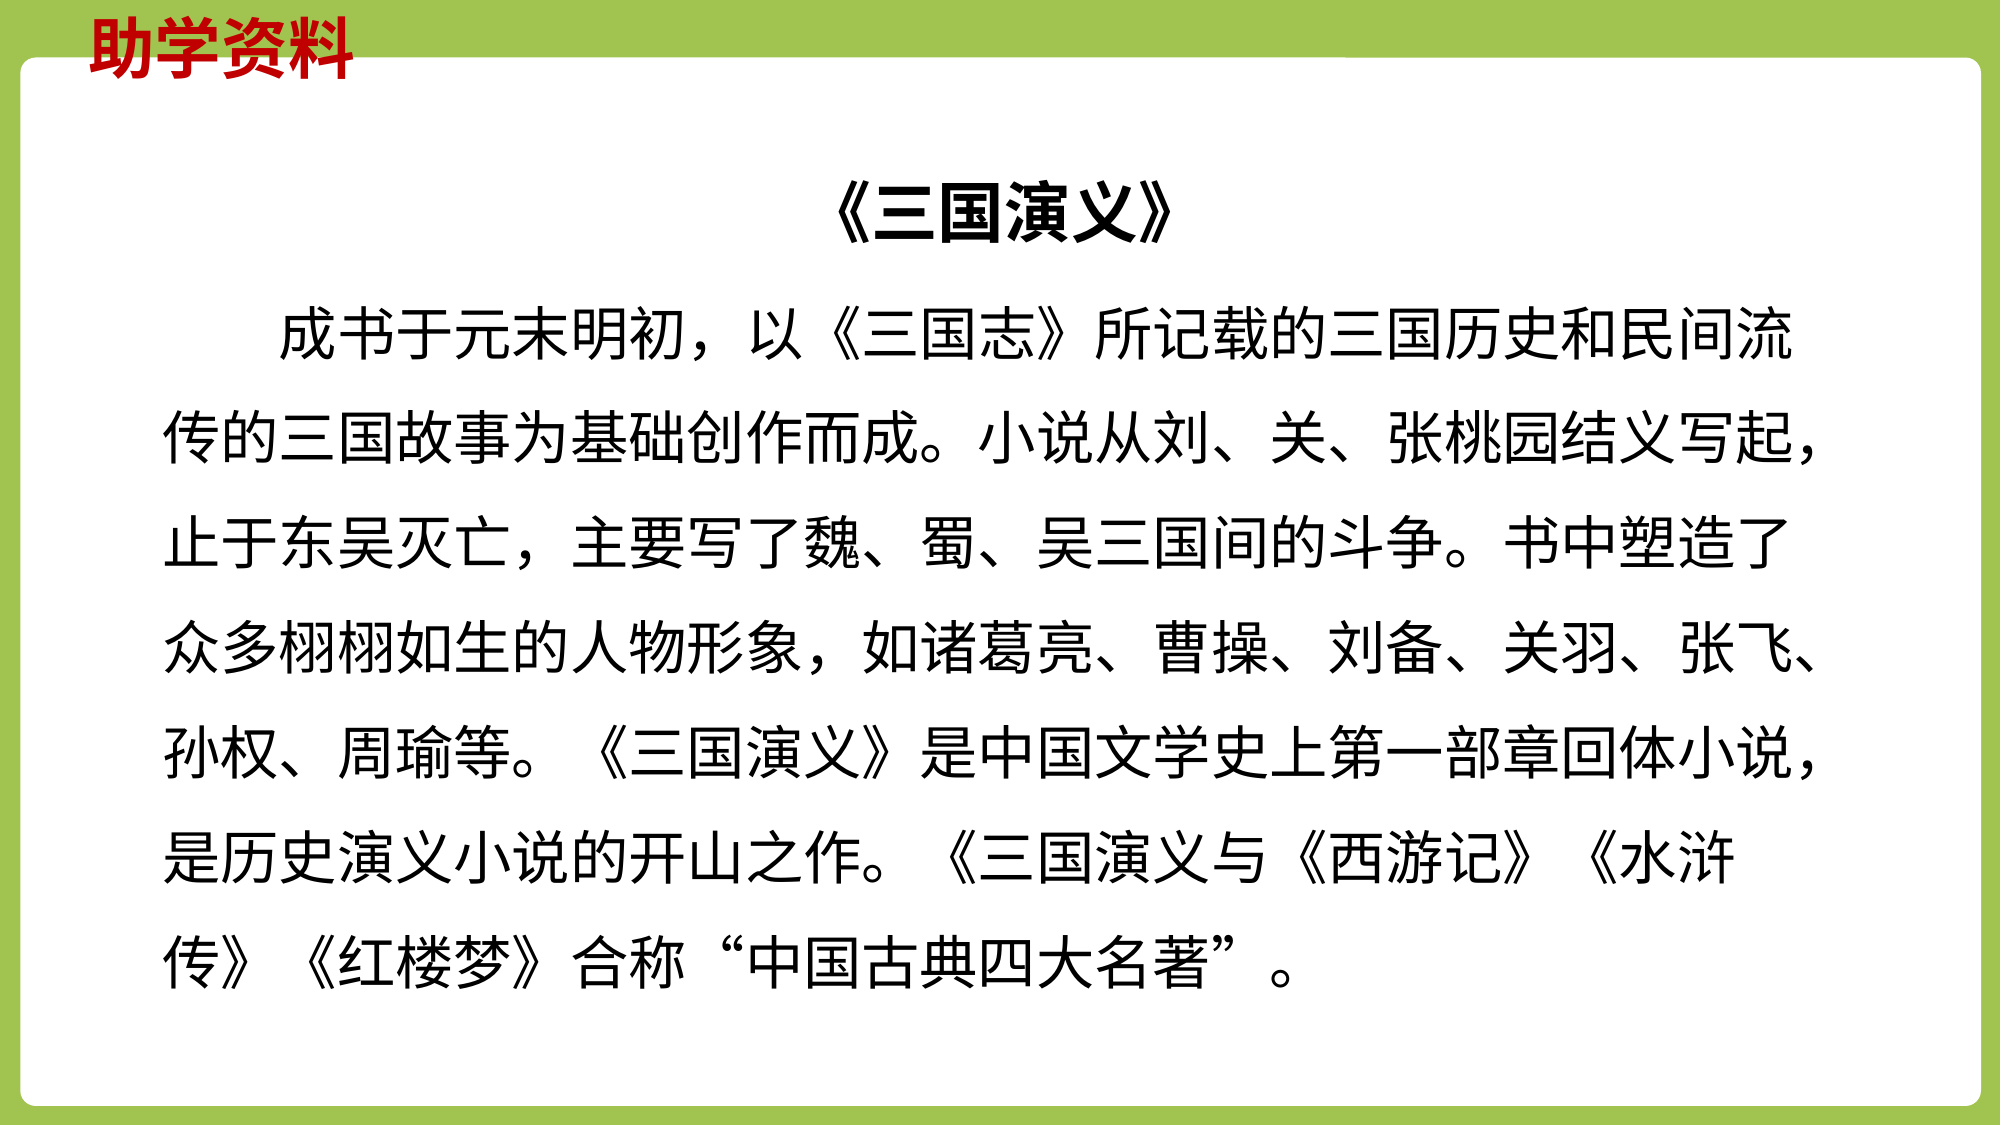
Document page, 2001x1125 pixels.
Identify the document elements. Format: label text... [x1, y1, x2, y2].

text_box 《三国演义》 [789, 163, 1280, 259]
text_box 助学资料 [73, 0, 450, 95]
text_box 成书于元末明初，以《三国志》所记载的三国历史和民间流传的三国故事为基础创作而成。小说从刘、关、张桃园结义写起，止于东吴灭亡，主要写了魏、蜀、吴三国间的斗争。书中塑造了众多栩栩如生的人物形象，如诸葛亮、曹操、刘备、关羽、张飞、孙权、周瑜等。《三国演义》是中国文学史上第一部章回体小说，是历史演义小说的开山之作。《三国演义与《西游记》《水浒传》《红楼梦》合称“中国古典四大名著”。 [147, 254, 1835, 1004]
